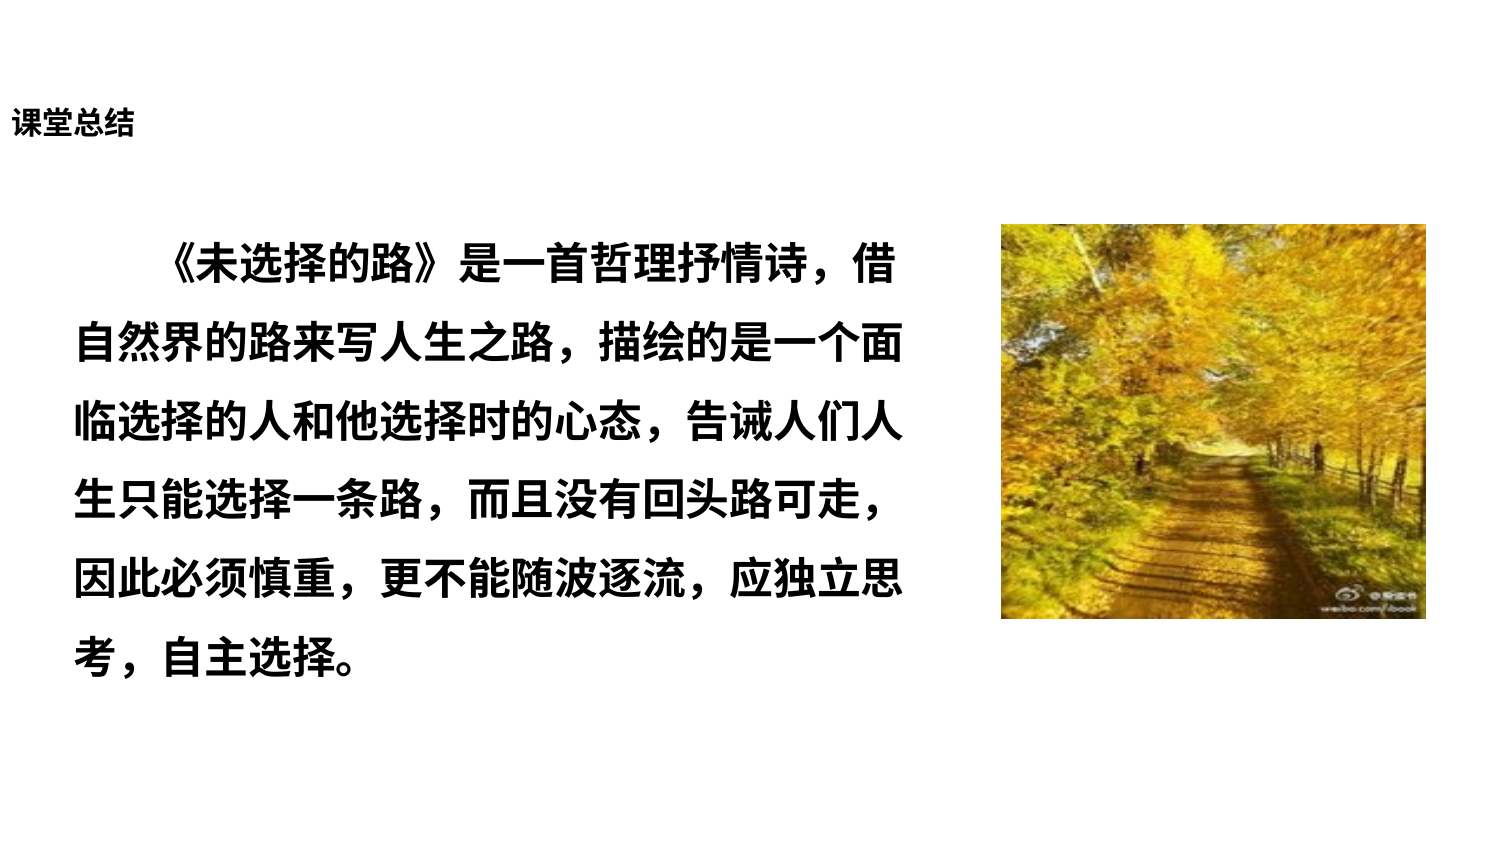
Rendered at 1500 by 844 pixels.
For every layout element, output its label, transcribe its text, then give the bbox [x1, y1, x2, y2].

text_box 《未选择的路》是一首哲理抒情诗，借自然界的路来写人生之路，描绘的是一个面临选择的人和他选择时的心态，告诫人们人生只能选择一条路，而且没有回头路可走，因此必须慎重，更不能随波逐流，应独立思考，自主选择。 [62, 204, 948, 742]
text_box 课堂总结 [0, 97, 170, 147]
picture [1001, 224, 1426, 619]
